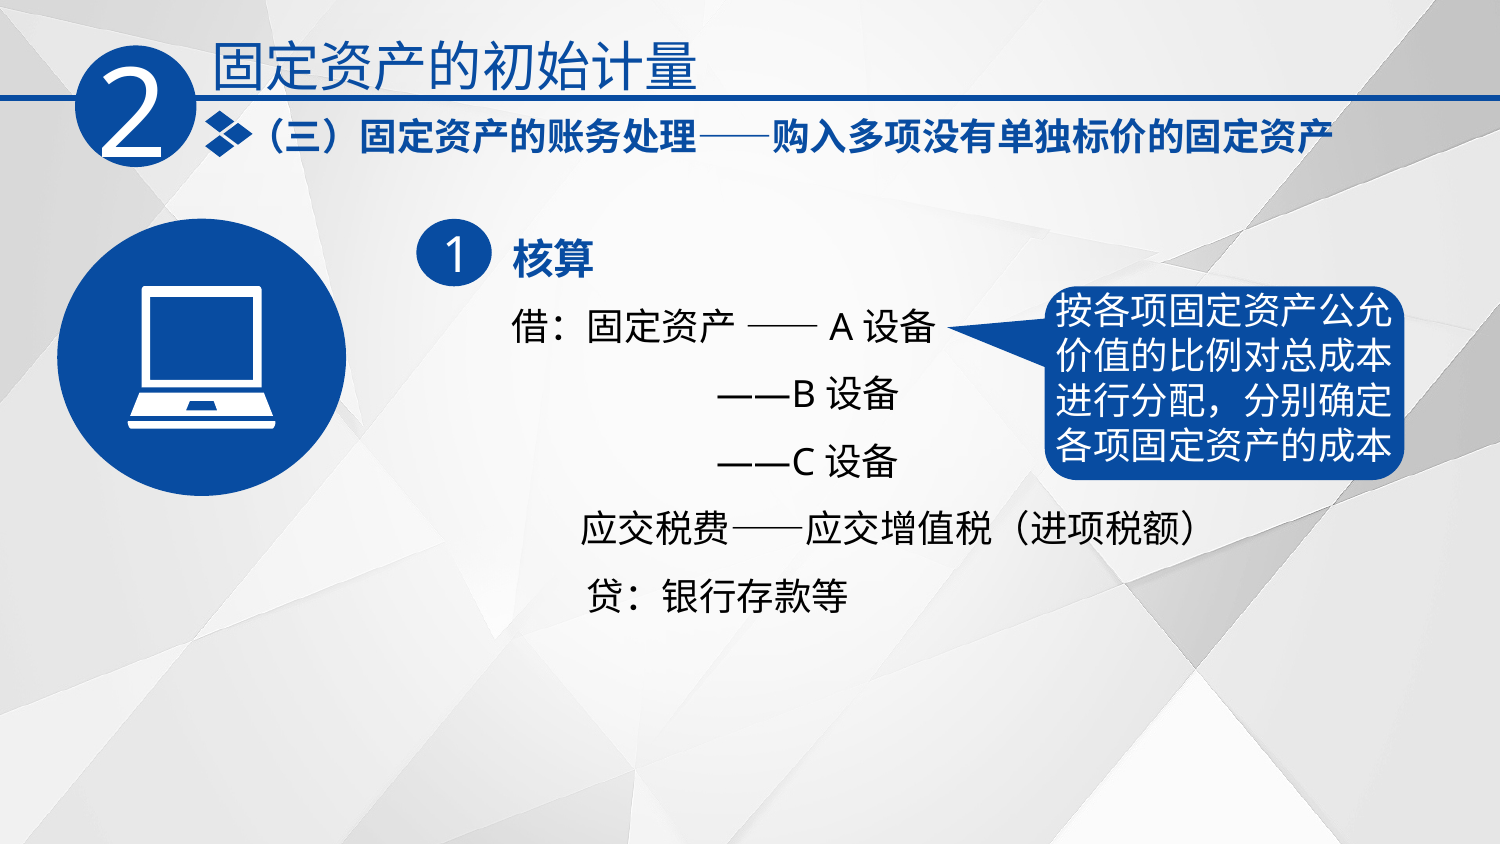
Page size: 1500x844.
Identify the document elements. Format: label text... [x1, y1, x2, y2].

text_box 核算 [497, 200, 1042, 291]
text_box （三）固定资产的账务处理——购入多项没有单独标价的固定资产 [234, 107, 1347, 164]
text_box [75, 74, 84, 97]
text_box 2 [84, 45, 203, 97]
text_box [223, 125, 234, 142]
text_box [56, 218, 347, 497]
text_box 1 [416, 218, 492, 287]
text_box 按各项固定资产公允价值的比例对总成本进行分配，分别确定各项固定资产的成本 [947, 286, 1405, 481]
picture [0, 101, 1500, 844]
text_box [205, 110, 234, 133]
text_box 借：固定资产 ——A设备 ——B设备 ——C设备 应交税费——应交增值税（进项税额） 贷：银行存款等 [497, 272, 1460, 625]
picture [0, 0, 1500, 95]
text_box [75, 107, 84, 138]
text_box 2 [84, 107, 203, 171]
text_box 固定资产的初始计量 [198, 37, 713, 92]
text_box [205, 135, 234, 158]
